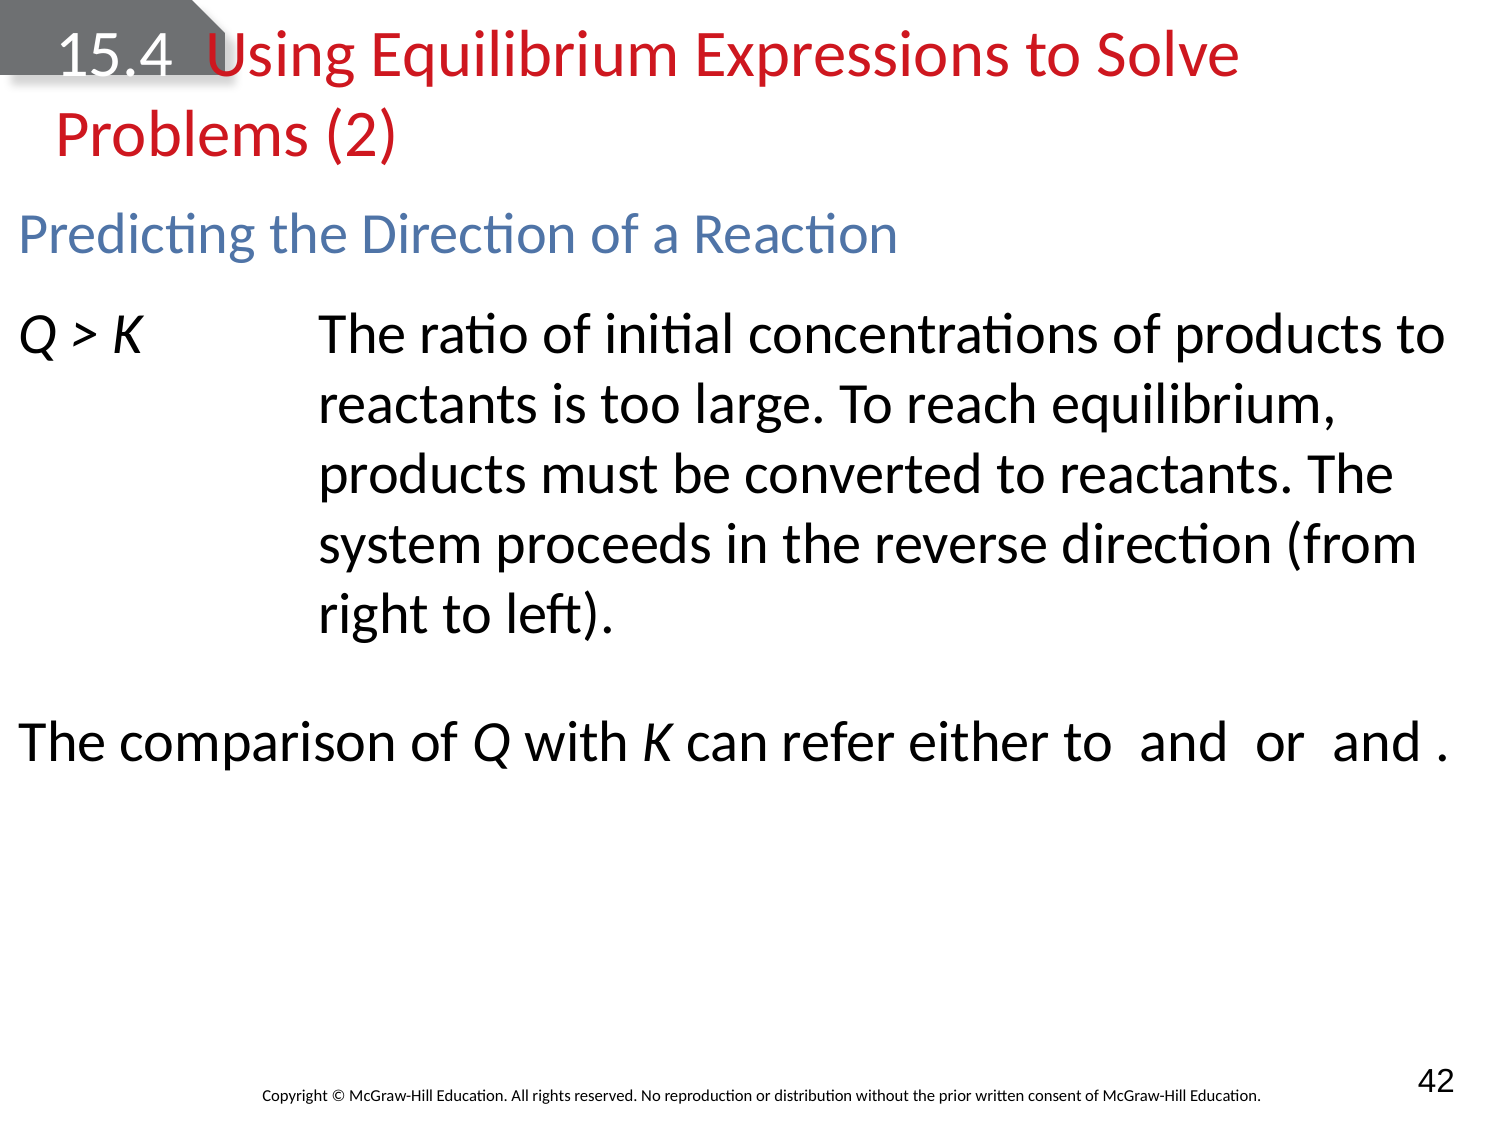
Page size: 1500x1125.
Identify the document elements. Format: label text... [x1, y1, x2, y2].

title 15.4 Using Equilibrium Expressions to Solve Problems (2) [3, 2, 1488, 100]
list Predicting the Direction of a Reaction [3, 187, 1500, 288]
